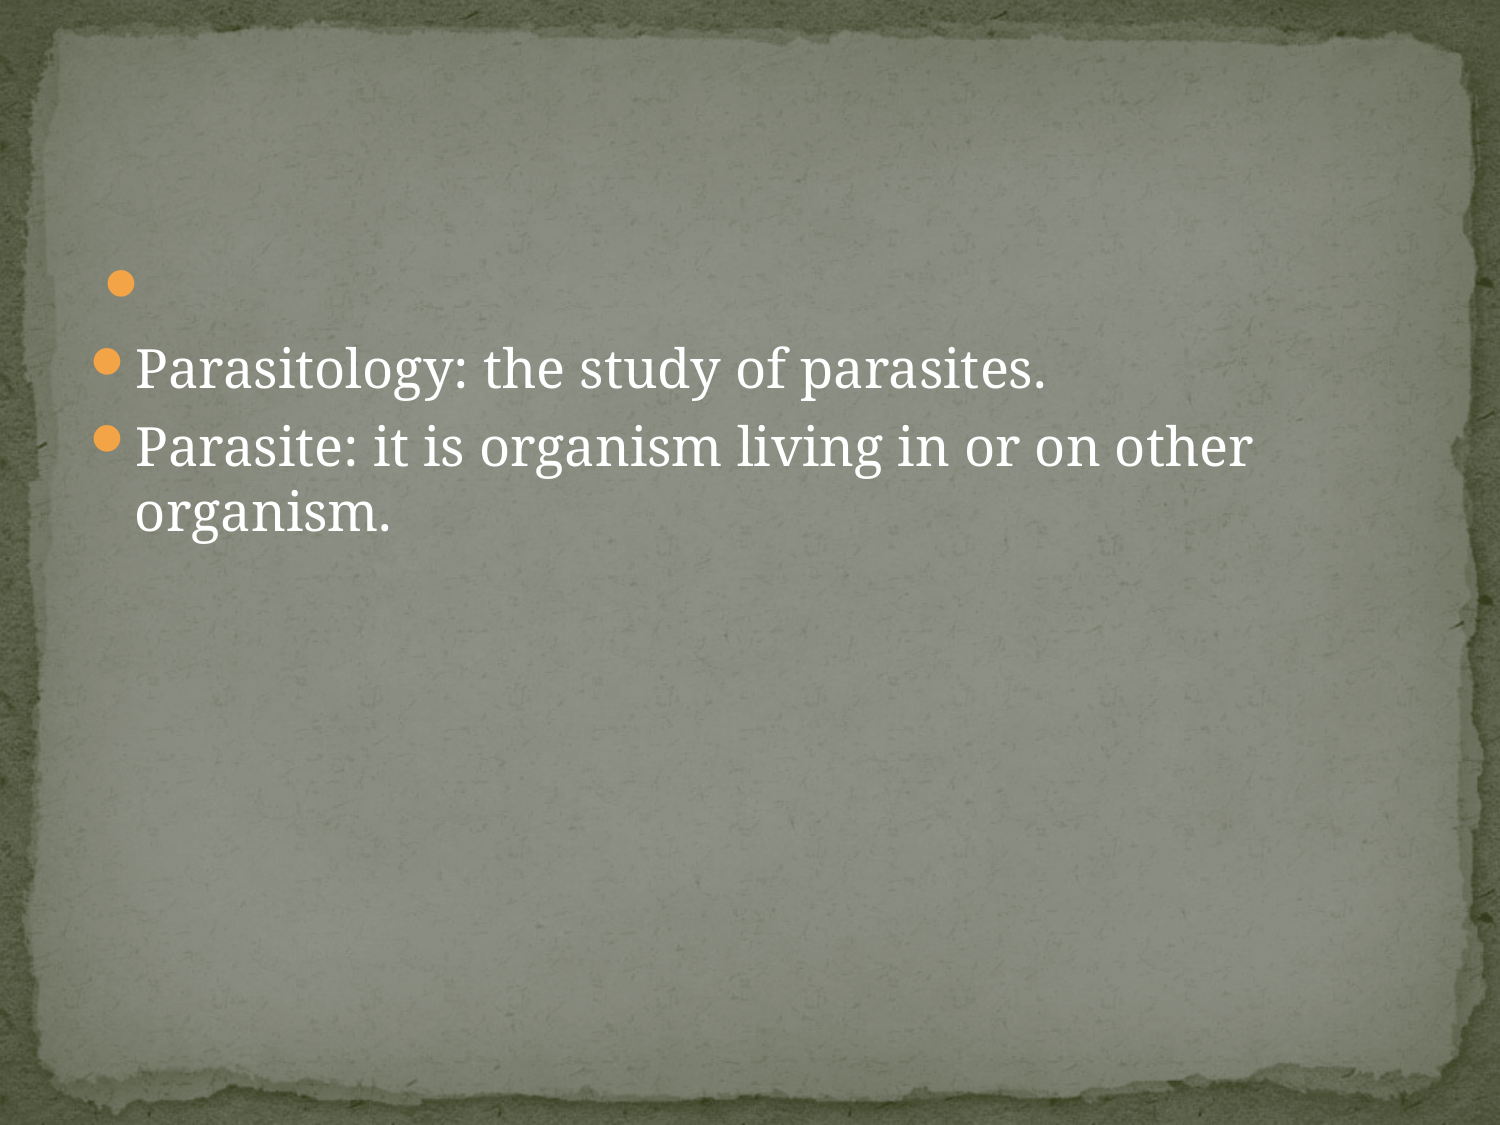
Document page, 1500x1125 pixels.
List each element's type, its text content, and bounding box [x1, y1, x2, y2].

list Parasitology: the study of parasites. Parasite: it is organism living in or on other organism. [75, 249, 1425, 1000]
